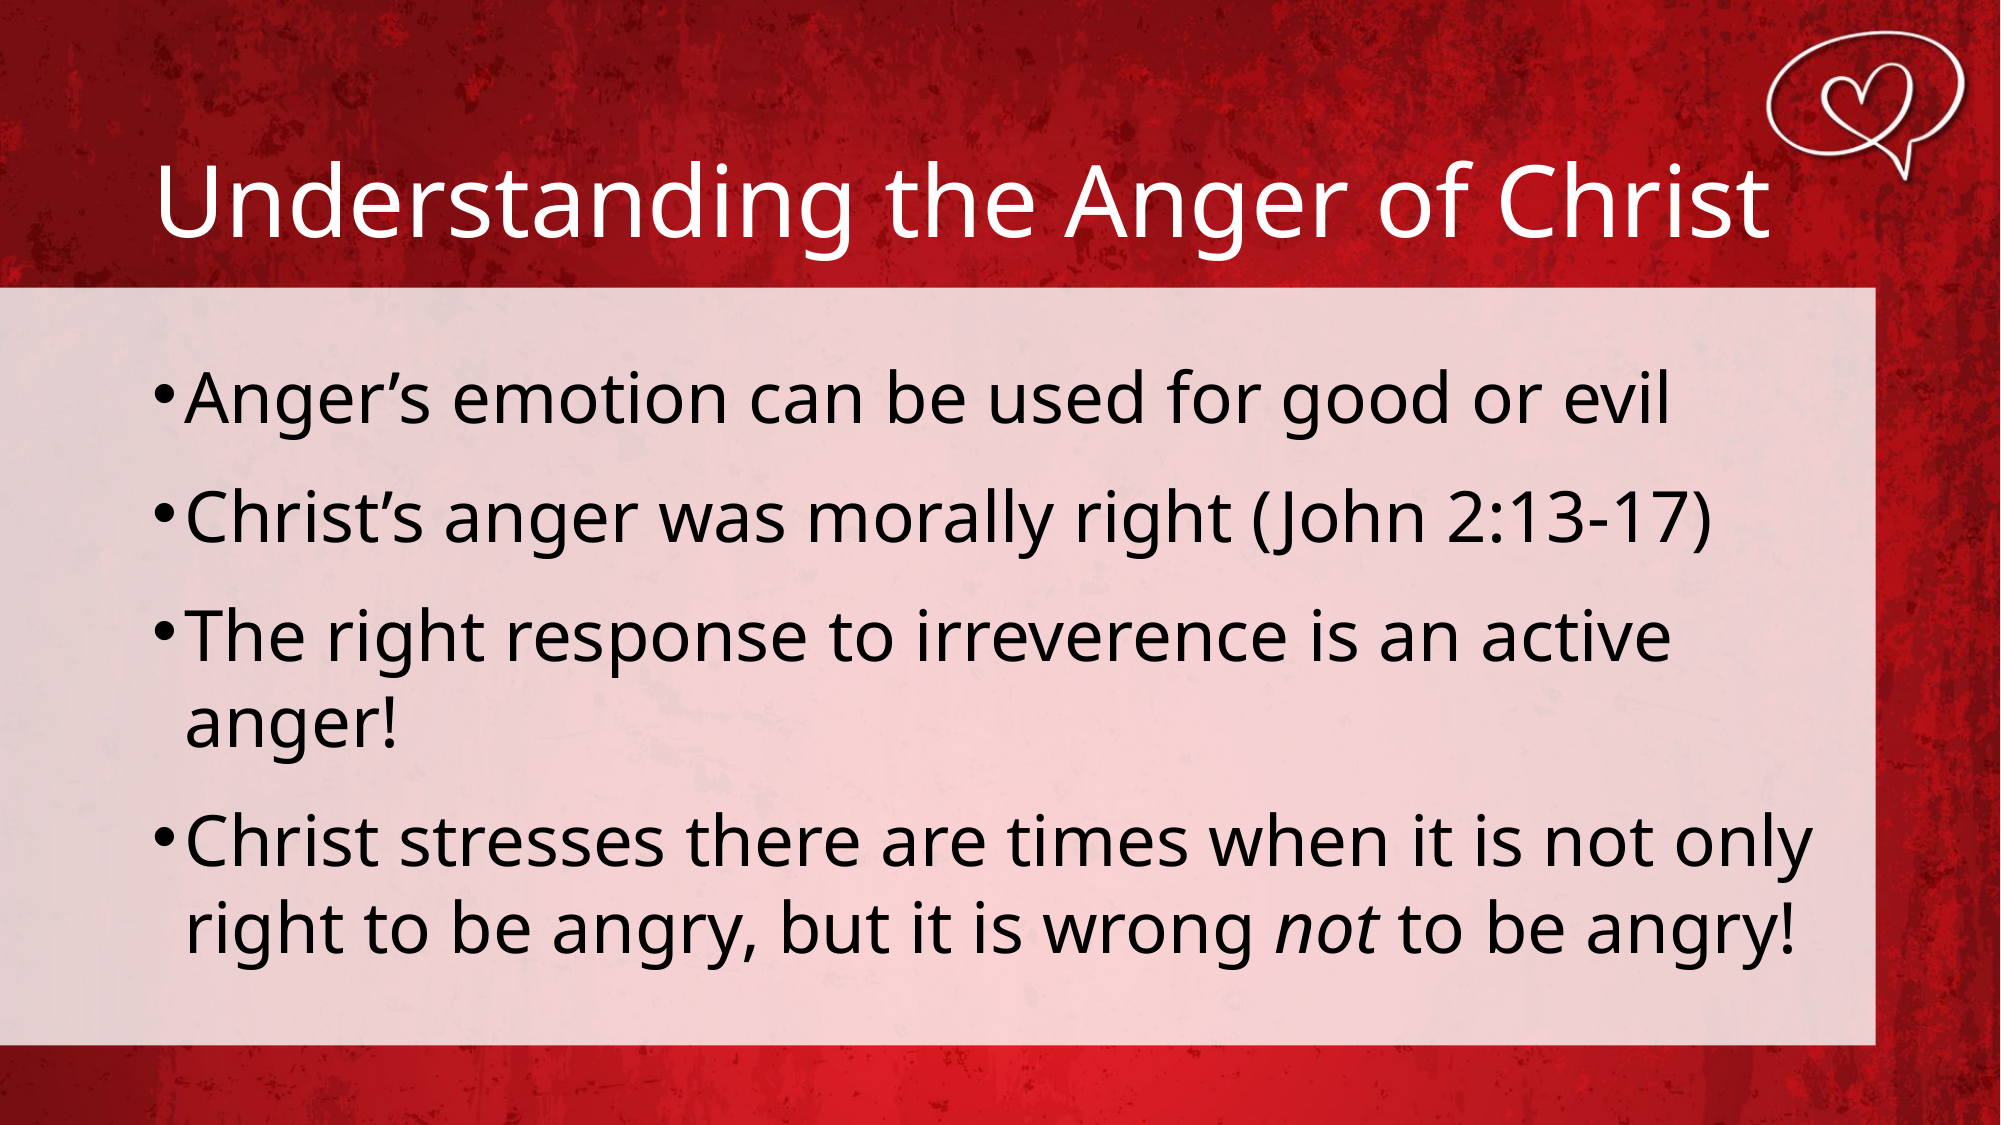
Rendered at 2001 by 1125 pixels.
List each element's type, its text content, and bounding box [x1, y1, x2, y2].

title Understanding the Anger of Christ [137, 59, 1863, 271]
picture [0, 0, 2001, 1125]
list Anger’s emotion can be used for good or evil Christ’s anger was morally right (John 2:13-17) The right response to irreverence is an active anger! Christ stresses there are times when it is not only right to be angry, but it is wrong not to be angry! [137, 310, 1842, 1015]
